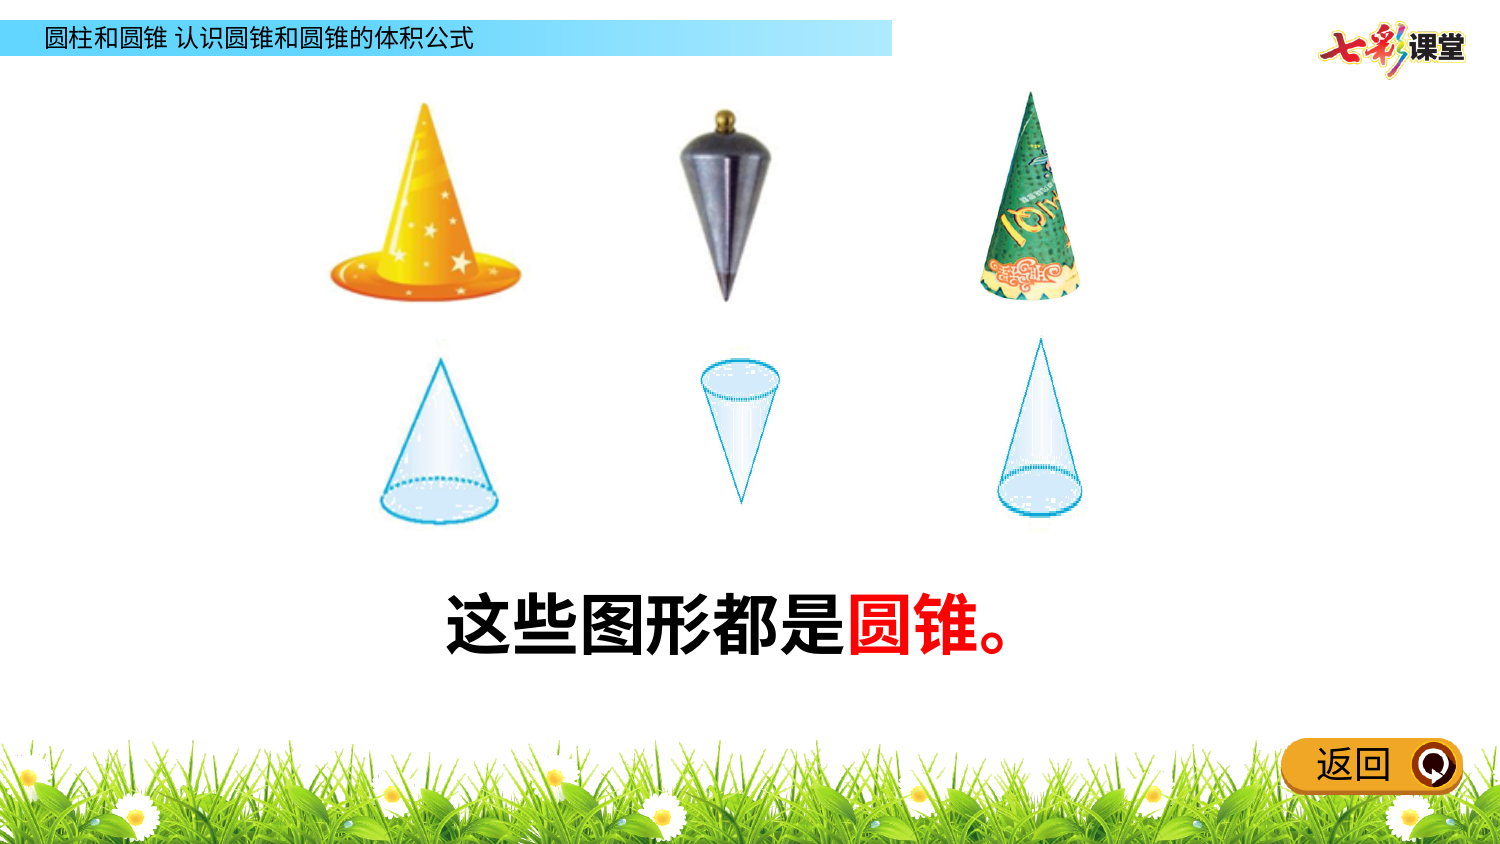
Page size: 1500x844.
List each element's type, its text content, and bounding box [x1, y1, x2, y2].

picture [683, 338, 786, 533]
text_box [1281, 733, 1464, 795]
picture [1316, 20, 1468, 80]
text_box 这些图形都是圆锥。 [431, 575, 1152, 671]
picture [0, 740, 1500, 844]
picture [348, 338, 560, 531]
picture [324, 102, 886, 305]
picture [947, 67, 1126, 544]
